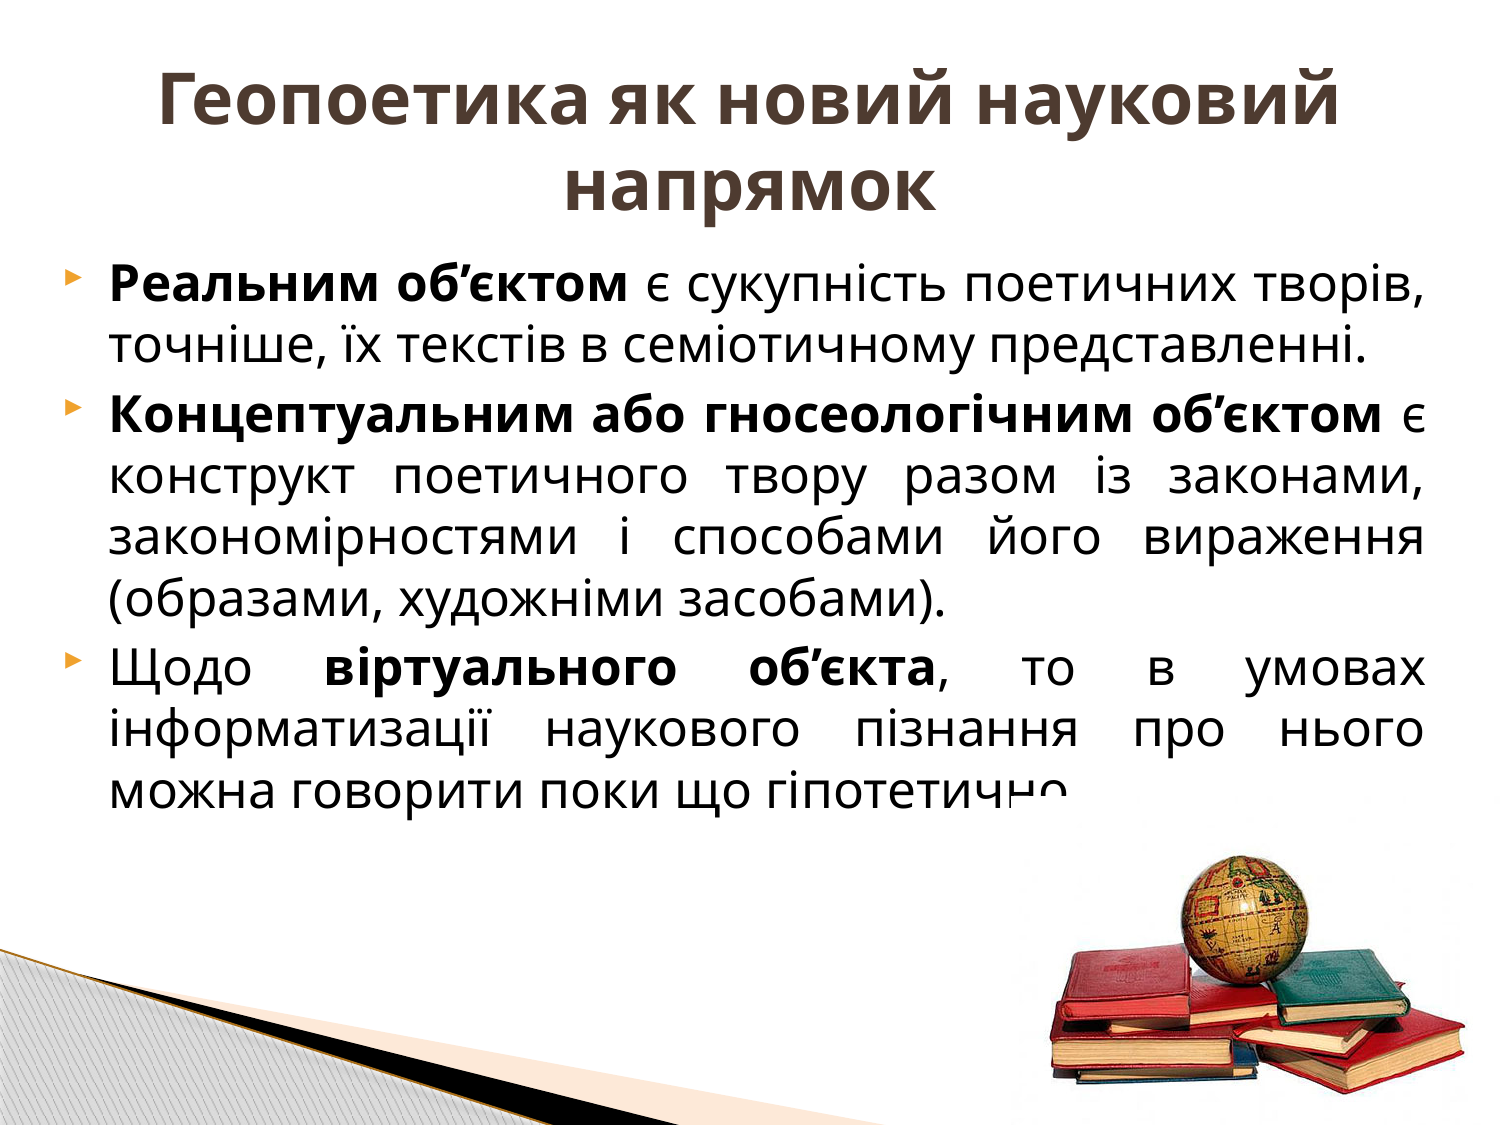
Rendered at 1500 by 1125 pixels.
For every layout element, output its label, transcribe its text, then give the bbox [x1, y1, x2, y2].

picture [1011, 796, 1500, 1125]
title Геопоетика як новий науковий напрямок [75, 45, 1425, 233]
list Реальним об’єктом є сукупність поетичних творів, точніше, їх текстів в семіотичному представленні. Концептуальним або гносеологічним об’єктом є конструкт поетичного твору разом із законами, закономірностями і способами його вираження (образами, художніми засобами). Щодо віртуального об’єкта, то в умовах інформатизації наукового пізнання про нього можна говорити поки що гіпотетично. [35, 243, 1442, 832]
